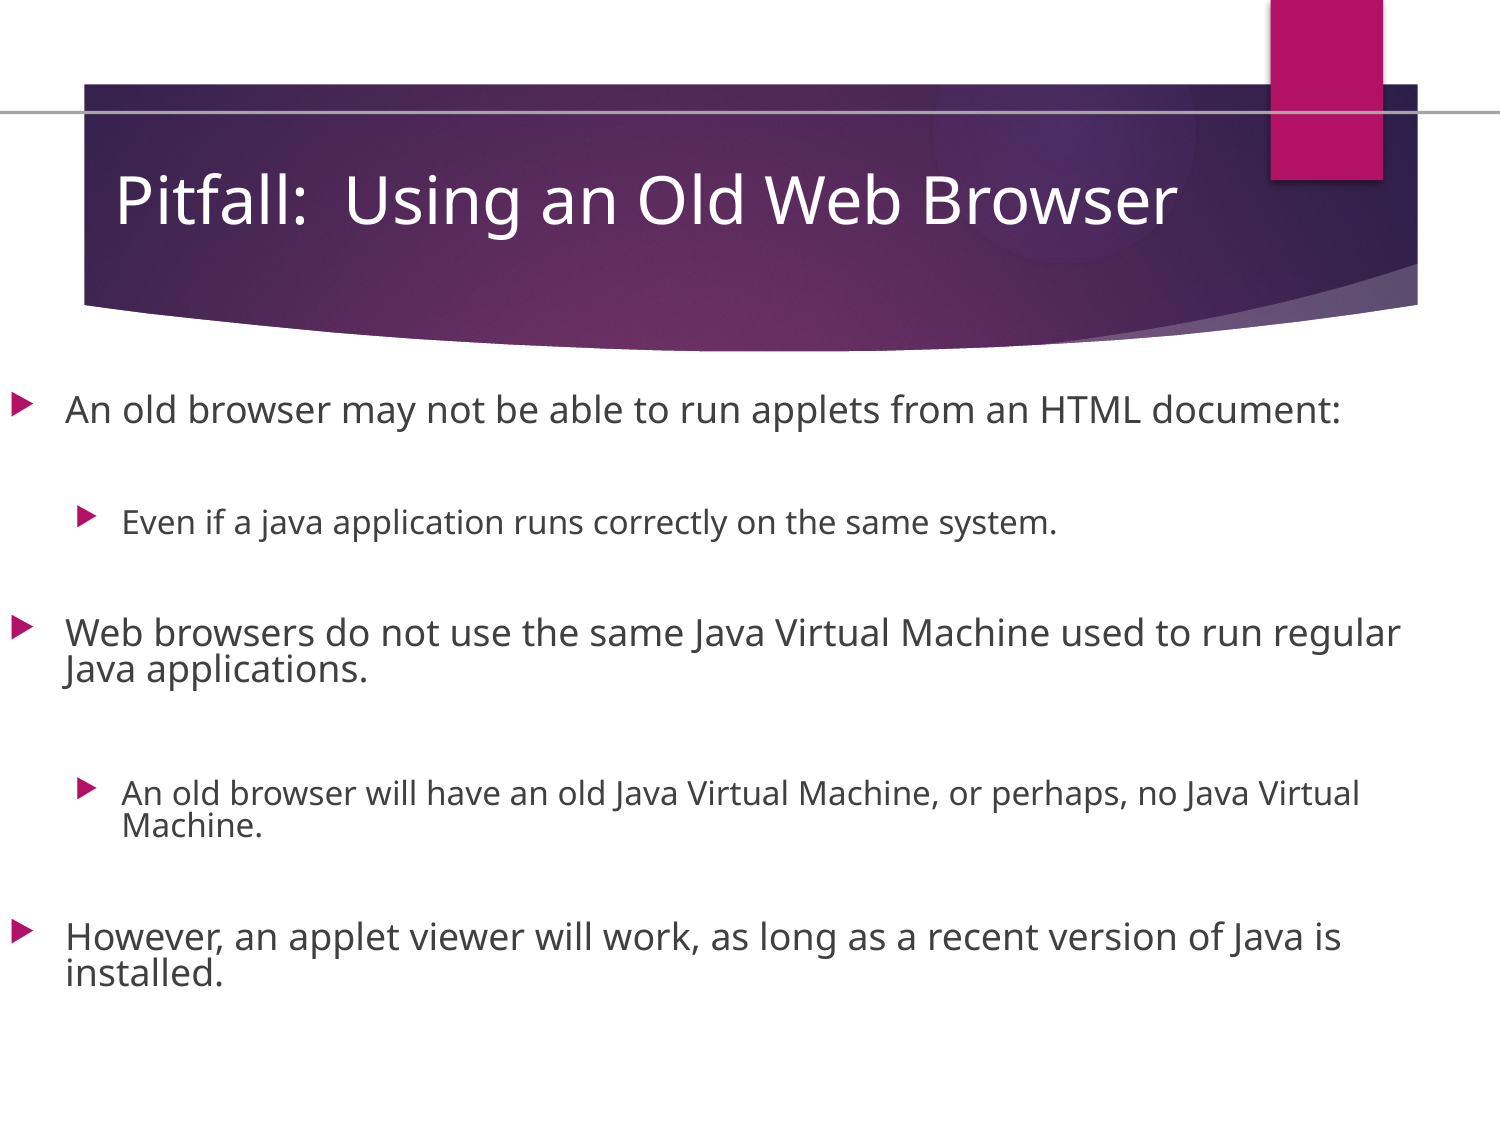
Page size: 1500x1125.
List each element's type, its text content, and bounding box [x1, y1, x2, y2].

list An old browser may not be able to run applets from an HTML document: Even if a java application runs correctly on the same system. Web browsers do not use the same Java Virtual Machine used to run regular Java applications. An old browser will have an old Java Virtual Machine, or perhaps, no Java Virtual Machine. However, an applet viewer will work, as long as a recent version of Java is installed. [0, 387, 1494, 1125]
title Pitfall: Using an Old Web Browser [99, 145, 1500, 250]
